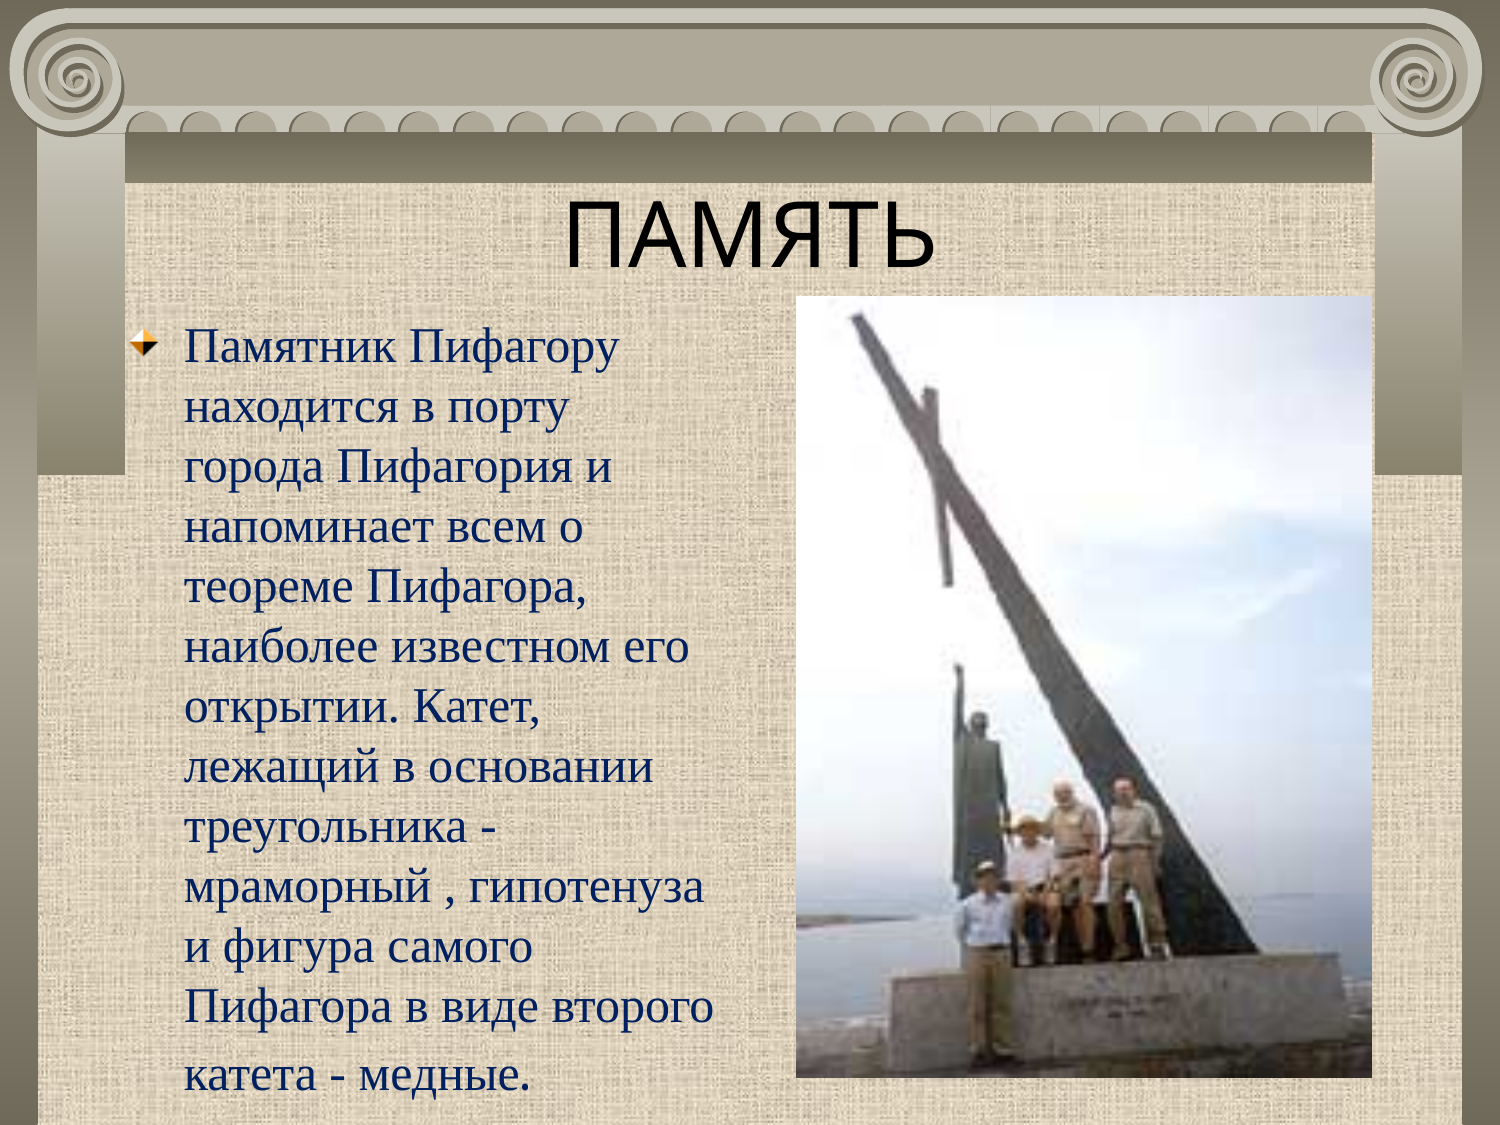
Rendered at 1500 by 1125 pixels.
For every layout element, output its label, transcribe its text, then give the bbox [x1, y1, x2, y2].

picture [127, 326, 160, 358]
list Памятник Пифагору находится в порту города Пифагория и напоминает всем о теореме Пифагора, наиболее известном его открытии. Катет, лежащий в основании треугольника - мраморный , гипотенуза и фигура самого Пифагора в виде второго катета - медные. [112, 304, 738, 1026]
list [796, 296, 1372, 1079]
title ПАМЯТЬ [112, 137, 1388, 326]
picture [37, 126, 1463, 1125]
